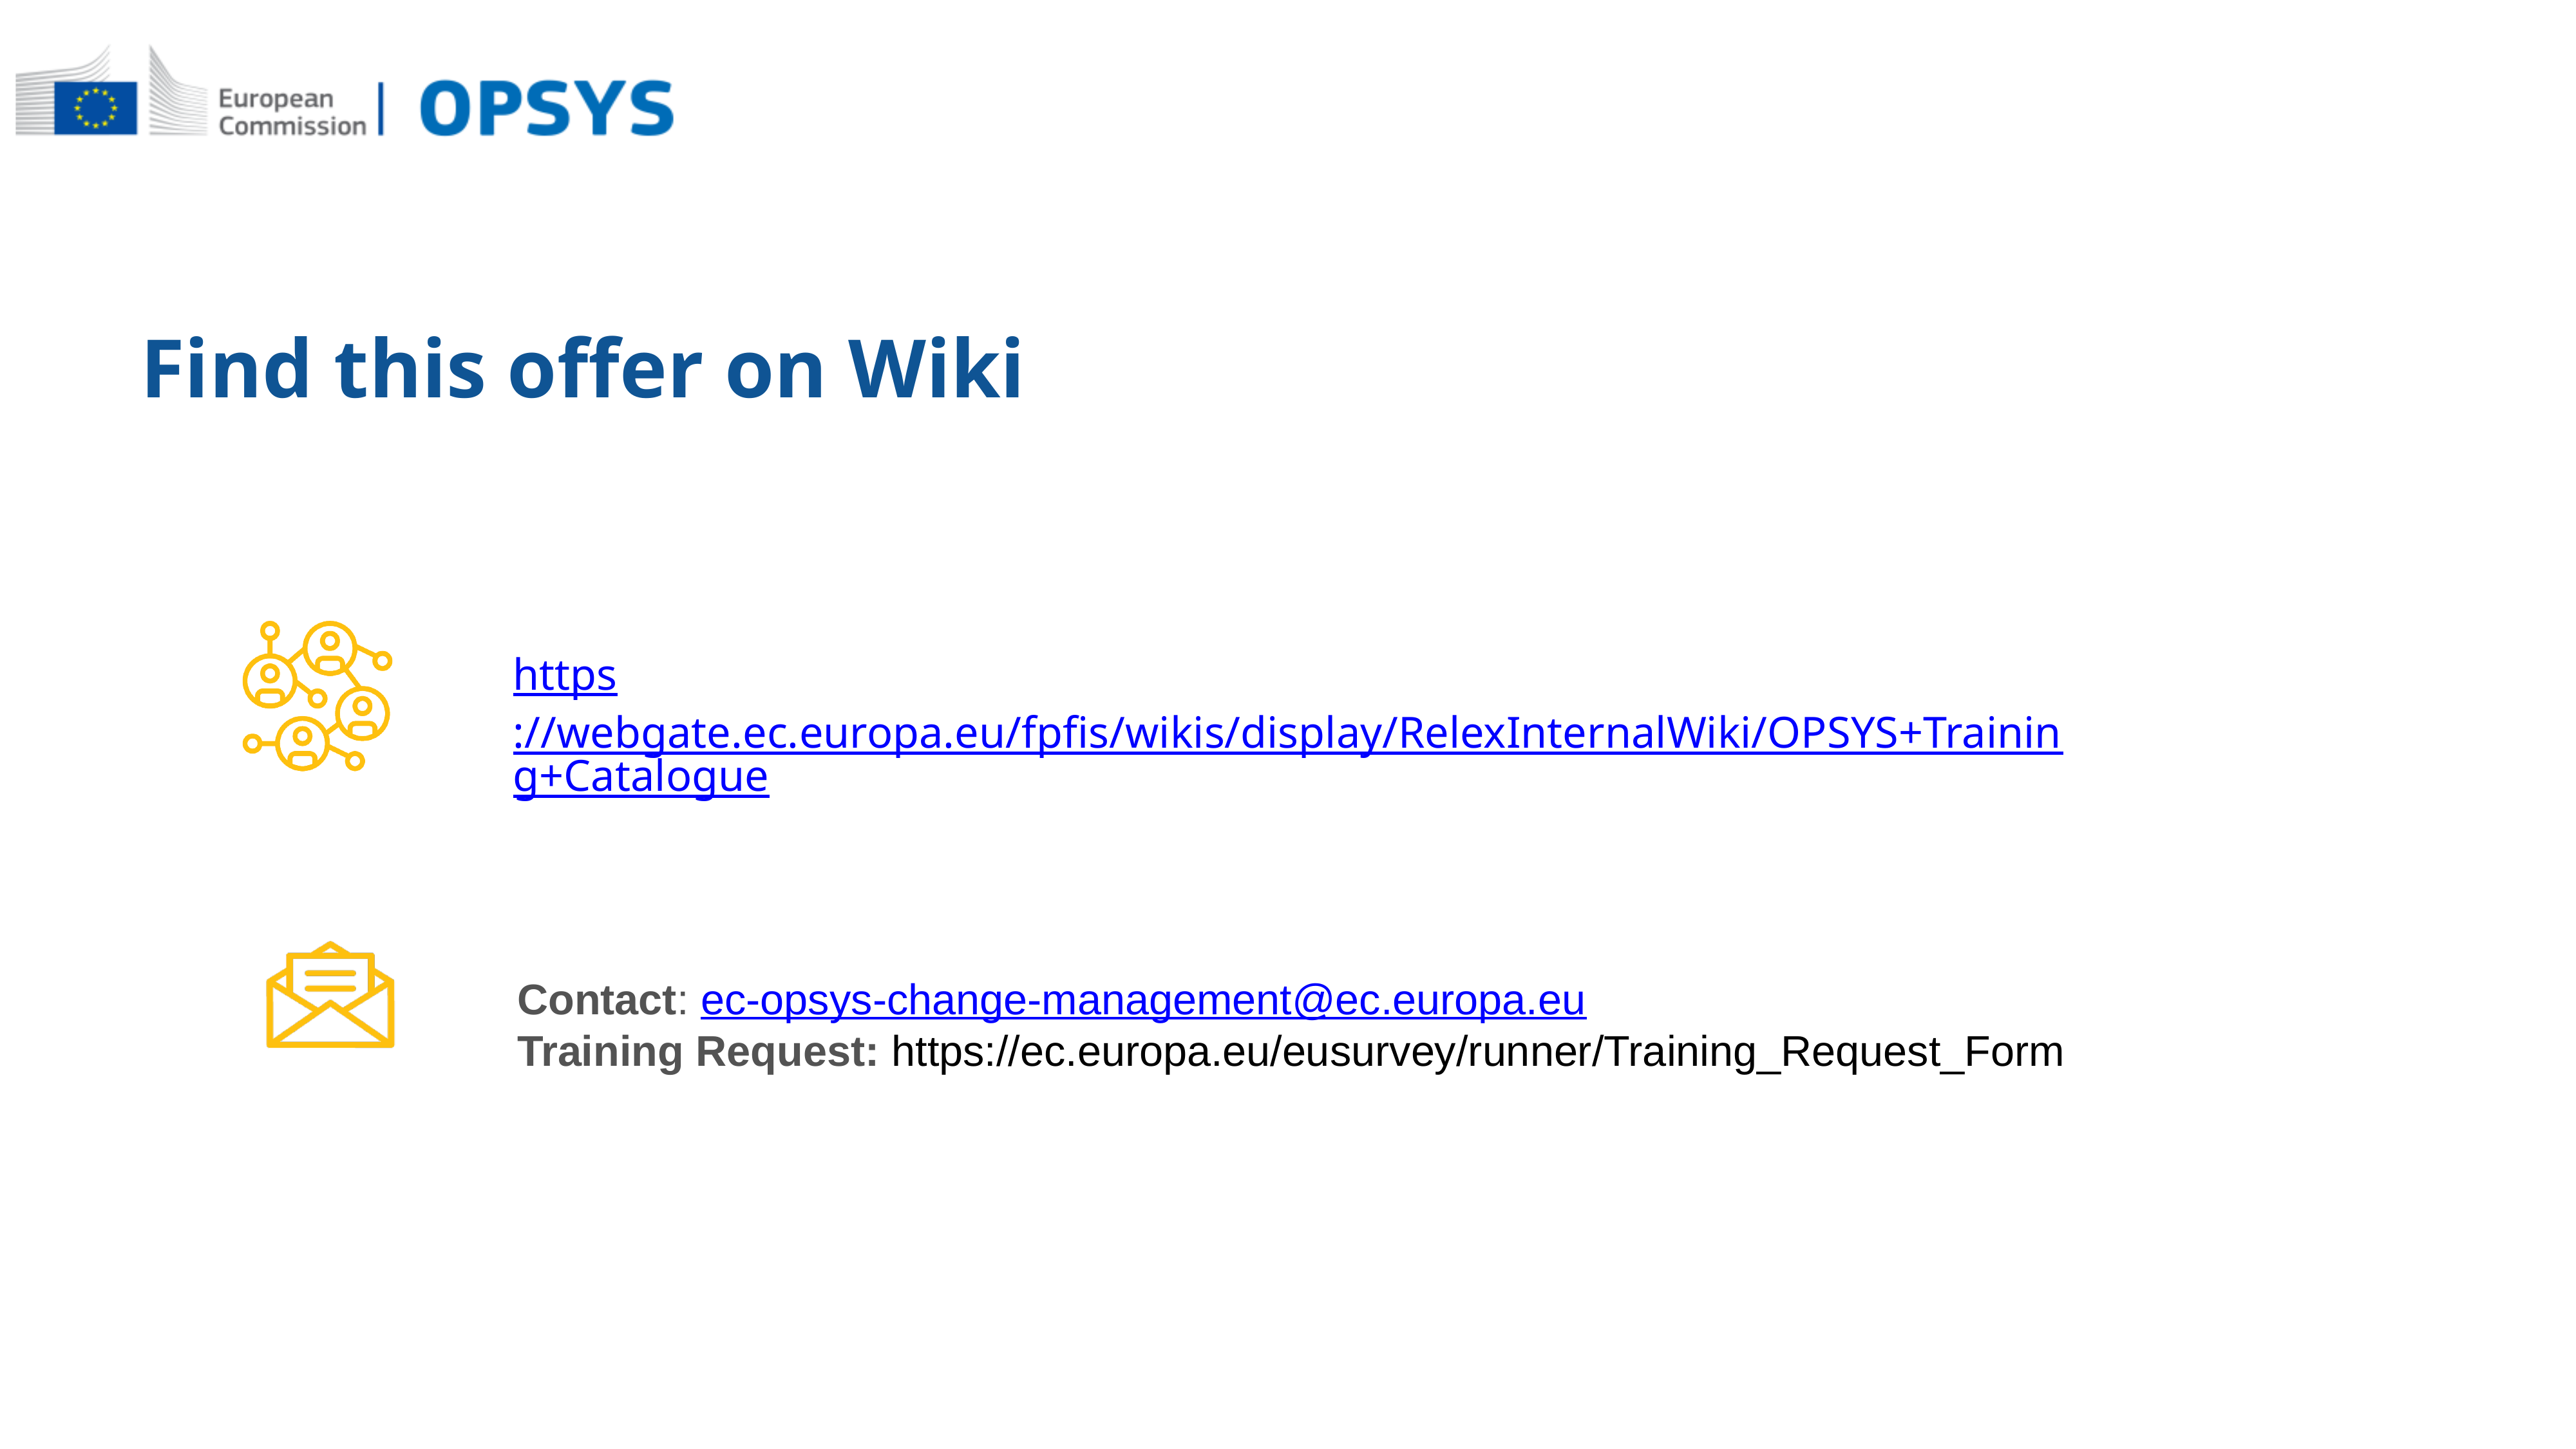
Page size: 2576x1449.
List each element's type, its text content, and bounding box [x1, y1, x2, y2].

picture [230, 608, 403, 783]
picture [256, 922, 403, 1066]
text_box https://webgate.ec.europa.eu/fpfis/wikis/display/RelexInternalWiki/OPSYS+Training+Catalogue [507, 641, 2072, 821]
picture [15, 0, 674, 176]
text_box Contact: ec-opsys-change-management@ec.europa.eu Training Request: https://ec.europa.eu/eusurvey/runner/Training_Request_Form [507, 967, 2301, 1079]
title Find this offer on Wiki [130, 266, 2450, 465]
